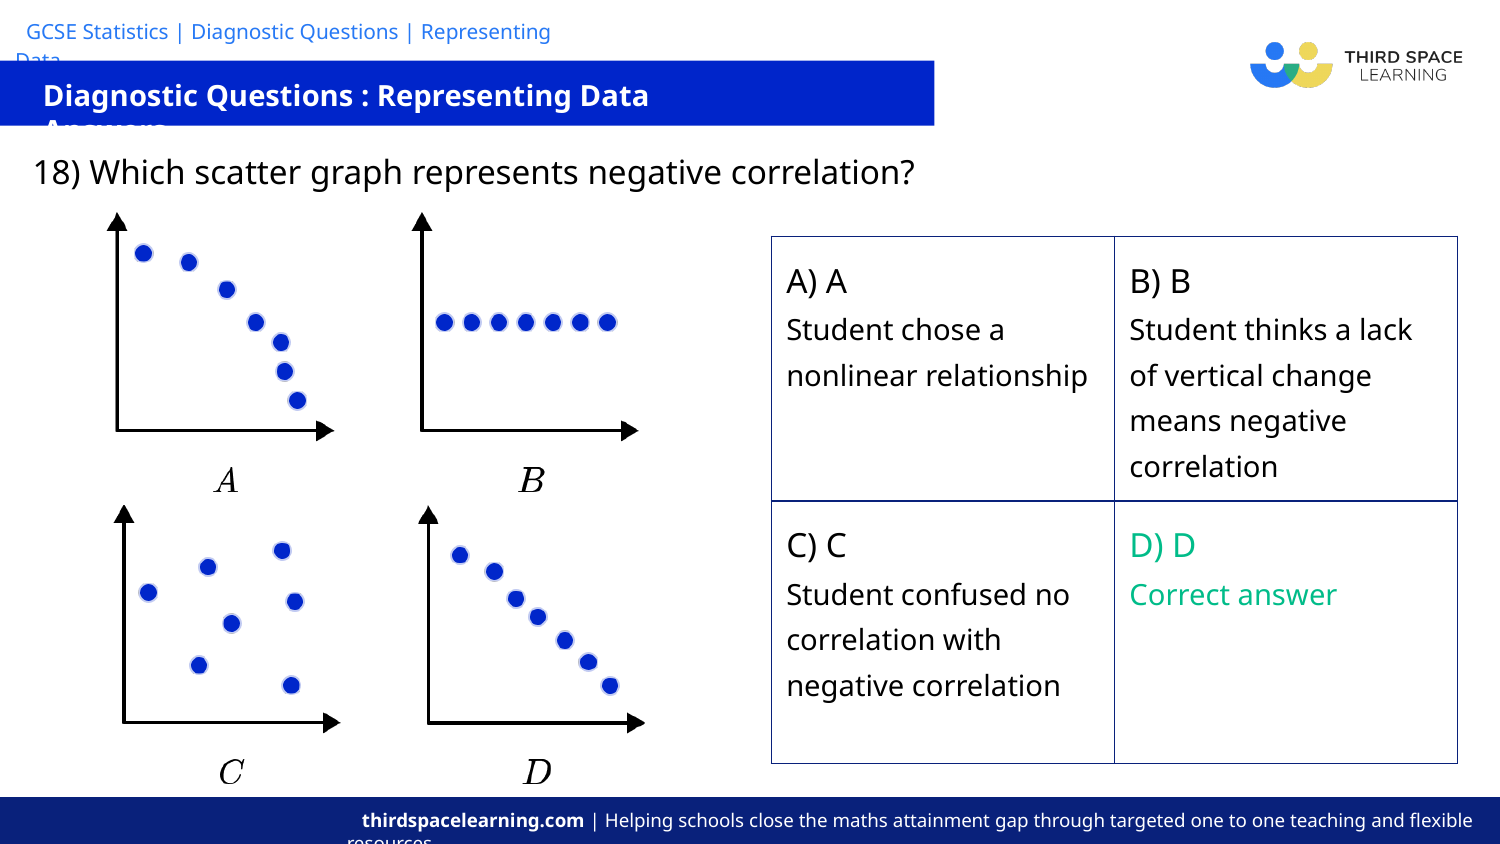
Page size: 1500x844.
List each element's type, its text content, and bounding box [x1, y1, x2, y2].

picture [106, 504, 350, 784]
table_header 18) Which scatter graph represents negative correlation? [19, 142, 1474, 201]
picture [402, 212, 646, 492]
picture [402, 504, 646, 785]
table_cell D) D Correct answer [1115, 502, 1457, 763]
table_cell C) C Student confused no correlation with negative correlation [772, 502, 1114, 763]
text_box Diagnostic Questions : Representing Data Answers [27, 61, 778, 162]
picture [1250, 33, 1465, 99]
table_header A) A Student chose a nonlinear relationship [772, 237, 1114, 500]
table_header B) B Student thinks a lack of vertical change means negative correlation [1115, 237, 1457, 500]
picture [106, 212, 350, 492]
